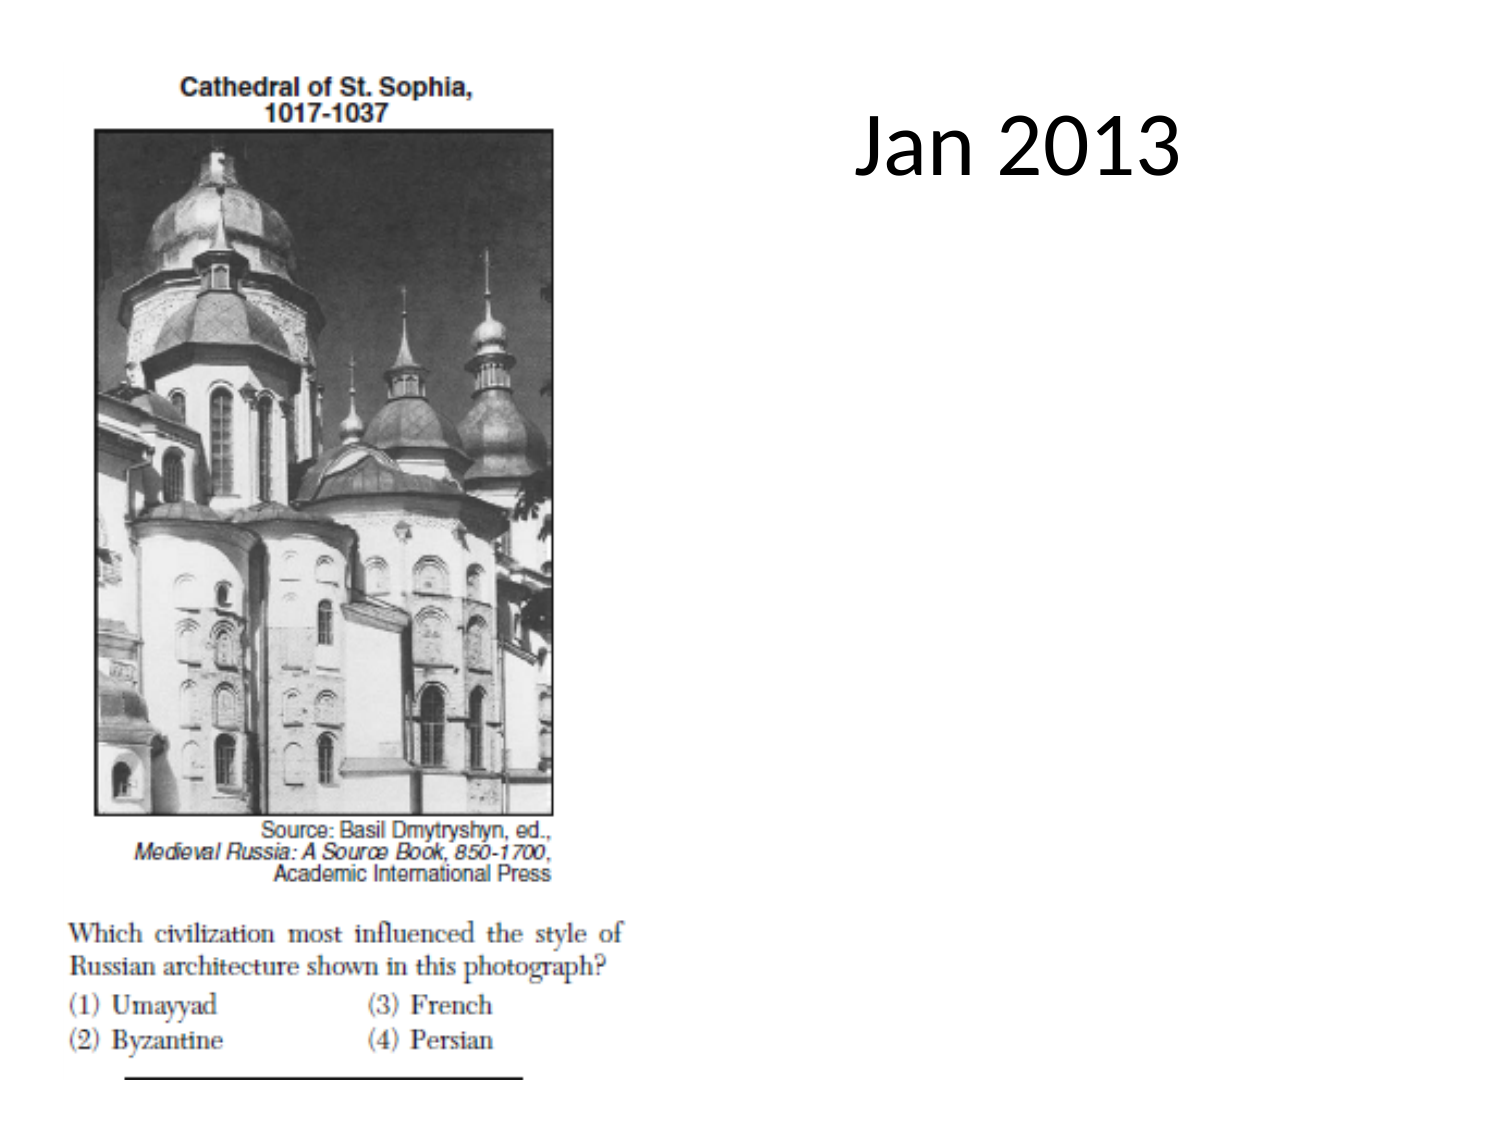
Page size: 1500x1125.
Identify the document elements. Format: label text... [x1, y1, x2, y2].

picture [62, 62, 663, 1081]
title Jan 2013 [612, 45, 1425, 233]
